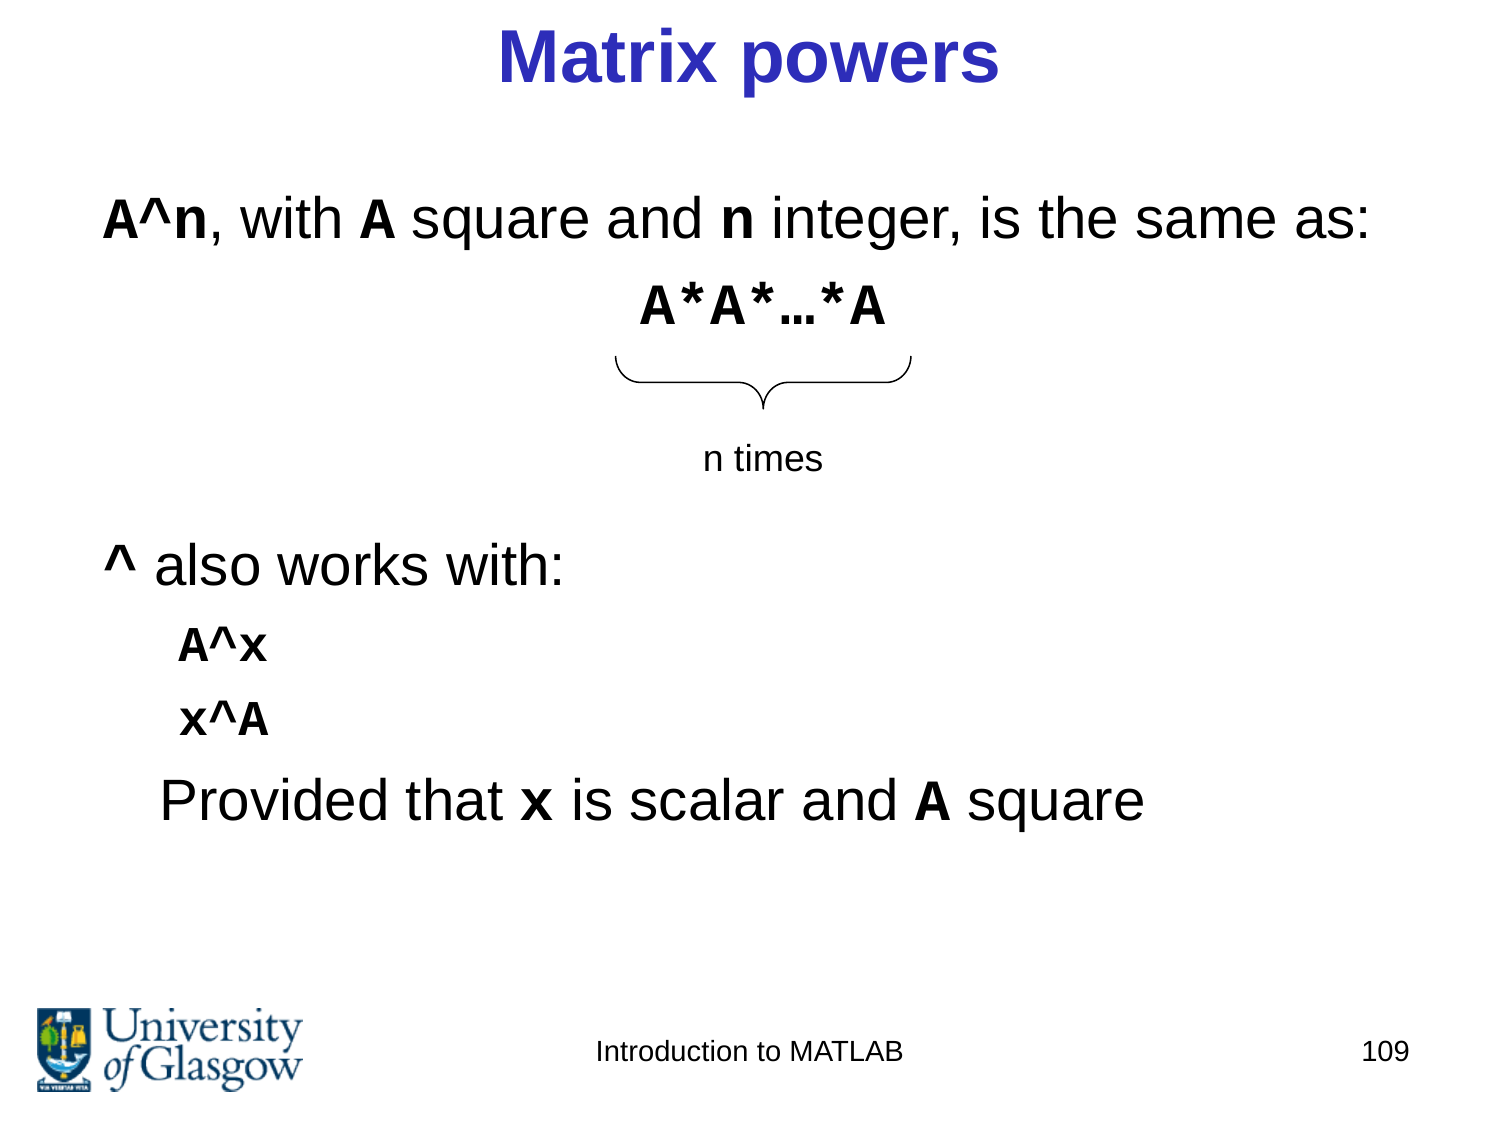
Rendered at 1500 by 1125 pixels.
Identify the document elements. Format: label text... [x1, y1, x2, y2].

text_box n times [651, 426, 876, 487]
text_box [615, 355, 911, 409]
slide_number 109 [1074, 1024, 1425, 1103]
list A^n, with A square and n integer, is the same as: A*A*…*A ^ also works with: A^x x^A Provided that x is scalar and A square [88, 172, 1439, 915]
footer Introduction to MATLAB [512, 1024, 988, 1103]
picture [37, 1008, 303, 1092]
title Matrix powers [0, 0, 1500, 157]
